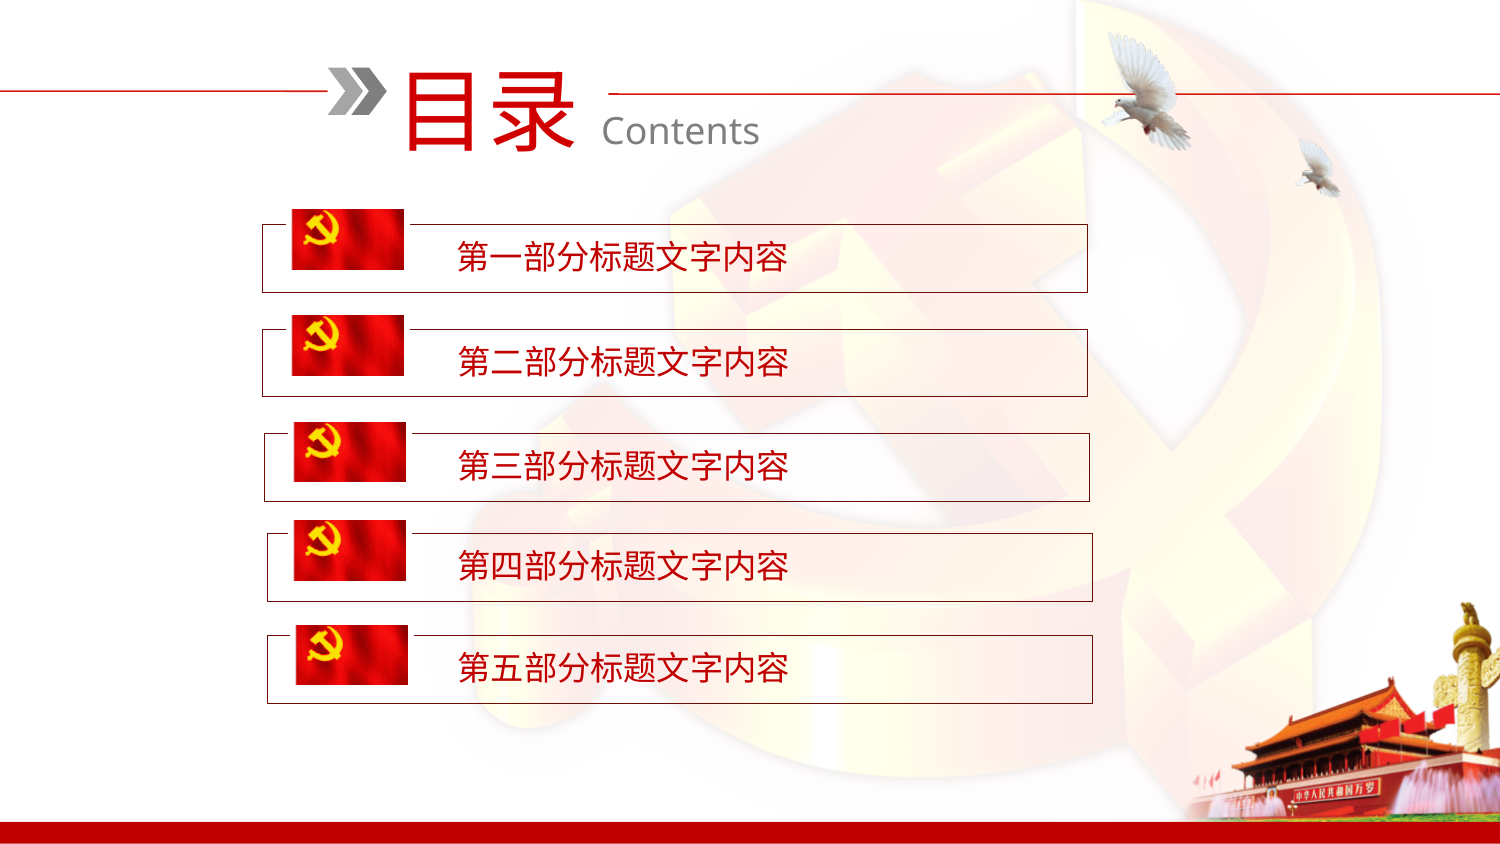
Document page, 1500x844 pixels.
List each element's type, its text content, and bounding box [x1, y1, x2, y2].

picture [1295, 138, 1341, 198]
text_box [267, 612, 1093, 704]
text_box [262, 197, 1088, 293]
text_box [395, 0, 1459, 94]
text_box [0, 821, 1500, 844]
picture [1127, 577, 1500, 829]
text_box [327, 67, 387, 116]
text_box 目录Contents [380, 45, 836, 140]
picture [1101, 31, 1192, 152]
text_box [262, 303, 1088, 397]
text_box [267, 508, 1093, 602]
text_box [264, 409, 1090, 502]
text_box [395, 95, 1459, 821]
